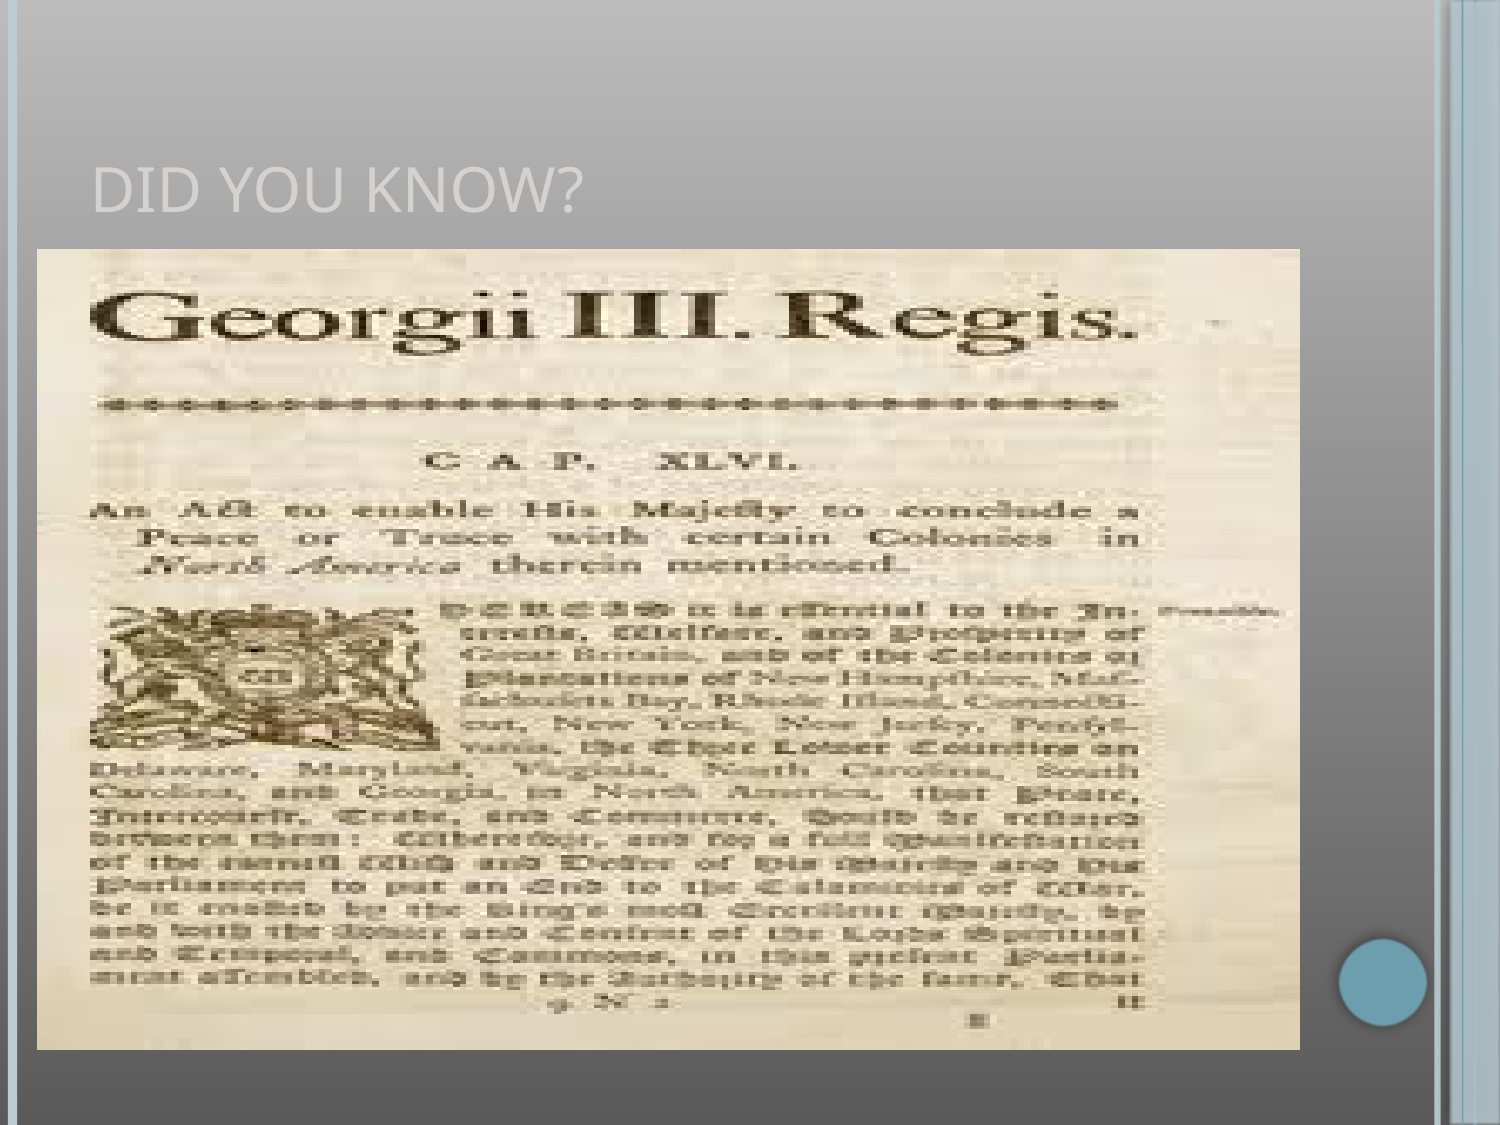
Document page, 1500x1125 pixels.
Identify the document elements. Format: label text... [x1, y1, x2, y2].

title Did you Know? [75, 45, 1300, 233]
picture [37, 249, 1300, 1050]
